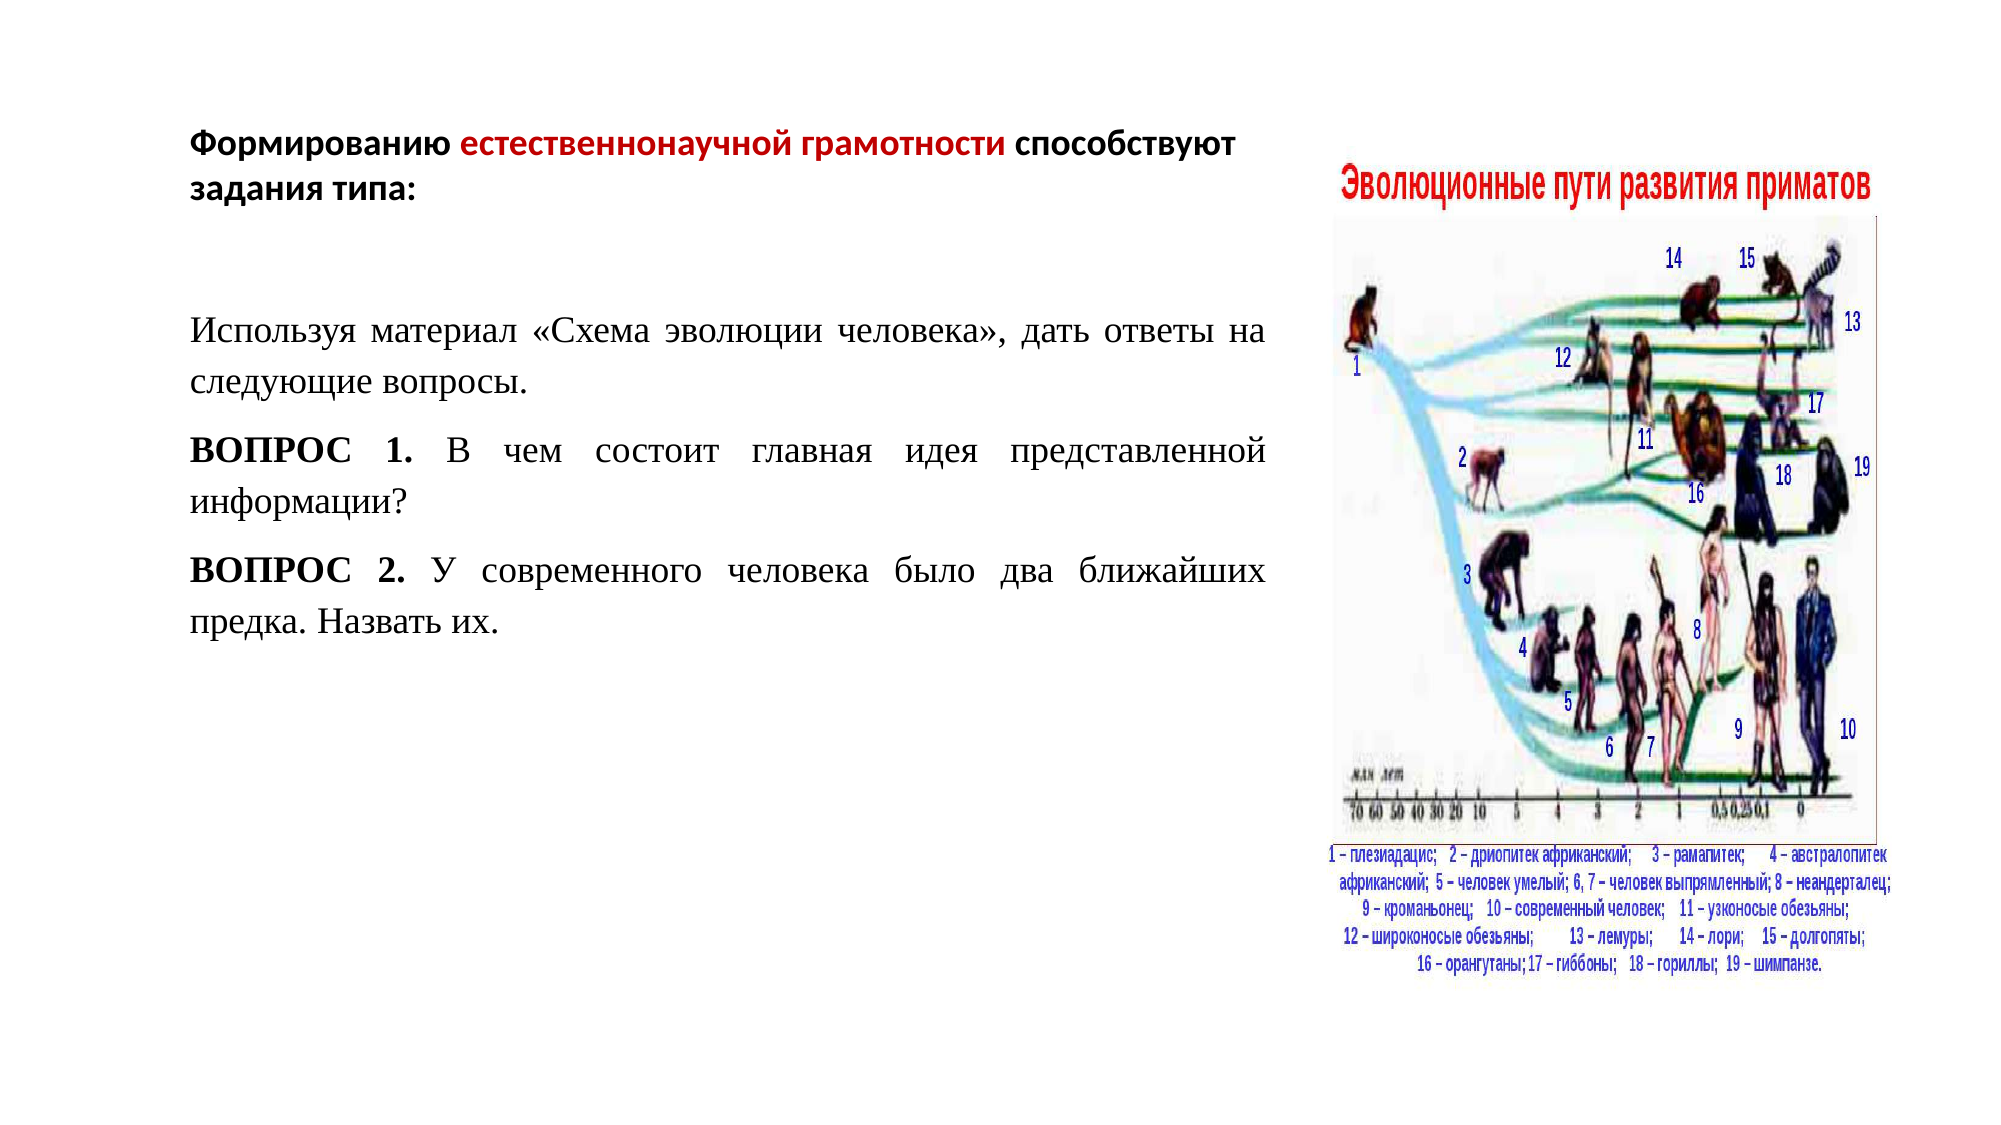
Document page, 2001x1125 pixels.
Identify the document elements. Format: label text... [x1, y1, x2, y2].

text_box Формированию естественнонаучной грамотности способствуют задания типа: Используя материал «Схема эволюции человека», дать ответы на следующие вопросы. ВОПРОС 1. В чем состоит главная идея представленной информации? ВОПРОС 2. У современного человека было два ближайших предка. Назвать их. [174, 110, 1282, 801]
picture [1317, 146, 1901, 1009]
